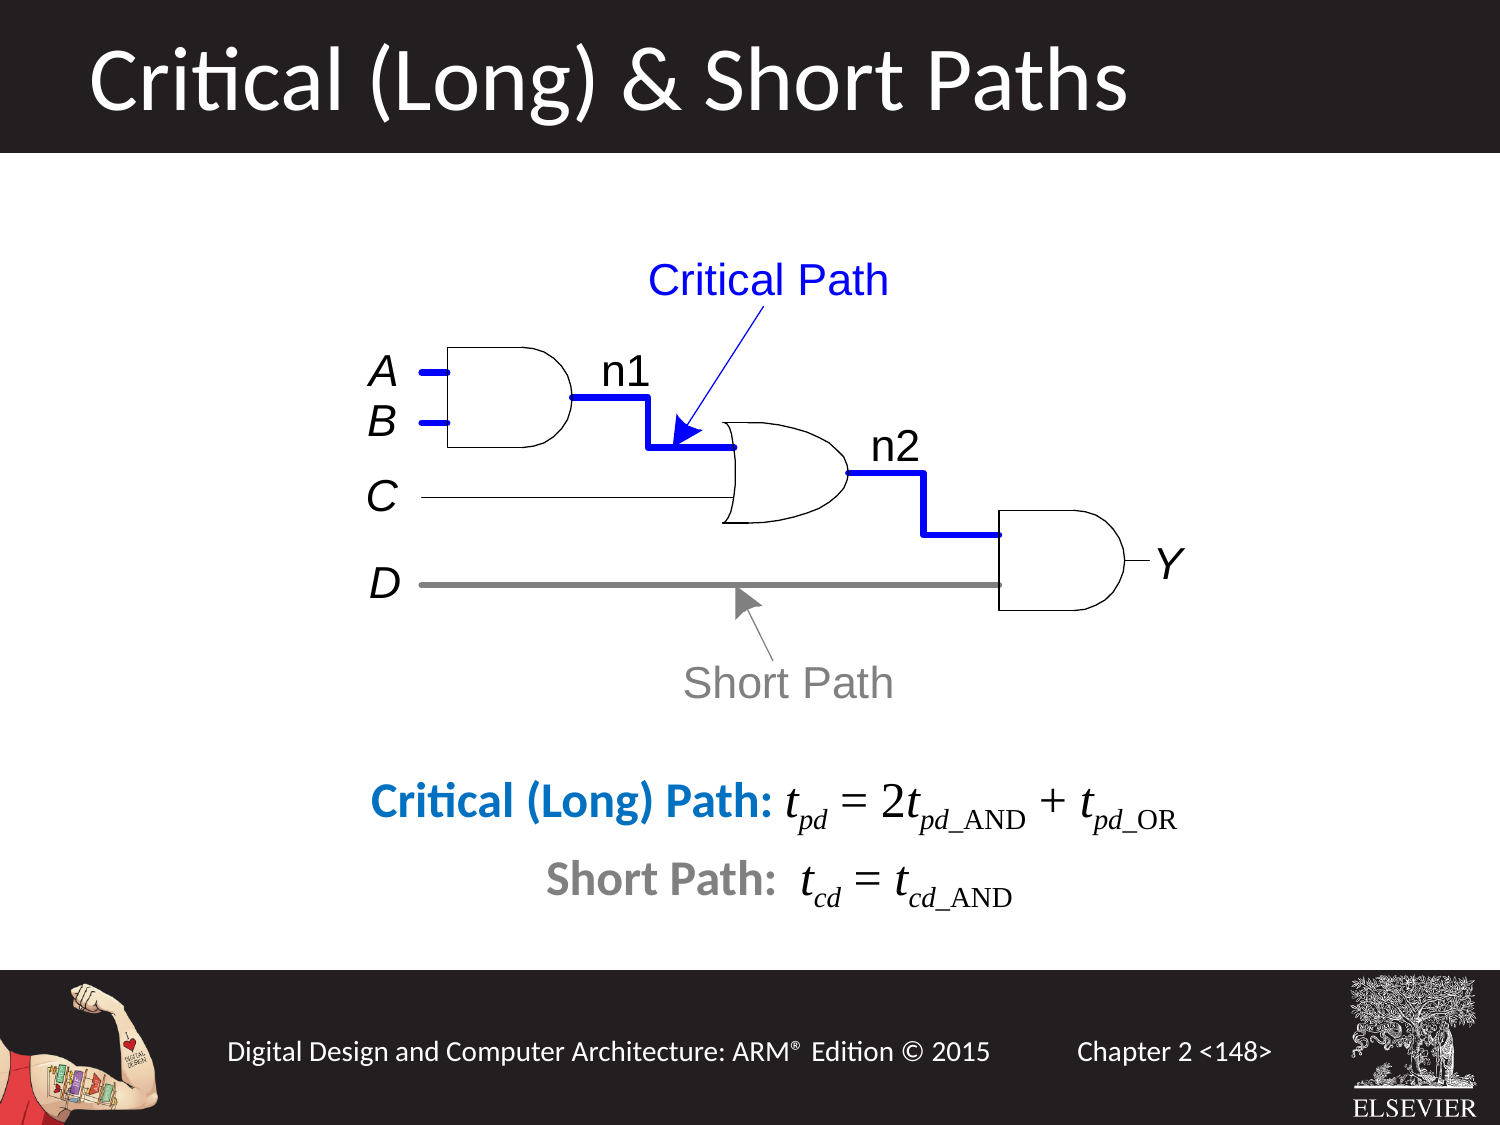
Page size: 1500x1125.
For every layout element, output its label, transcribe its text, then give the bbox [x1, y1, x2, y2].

picture [1350, 974, 1477, 1117]
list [337, 224, 1215, 742]
picture [0, 979, 163, 1125]
text_box Critical (Long) & Short Paths [75, 11, 1375, 136]
text_box Critical (Long) Path: tpd = 2tpd_AND + tpd_OR Short Path: tcd = tcd_AND [112, 199, 1300, 1013]
